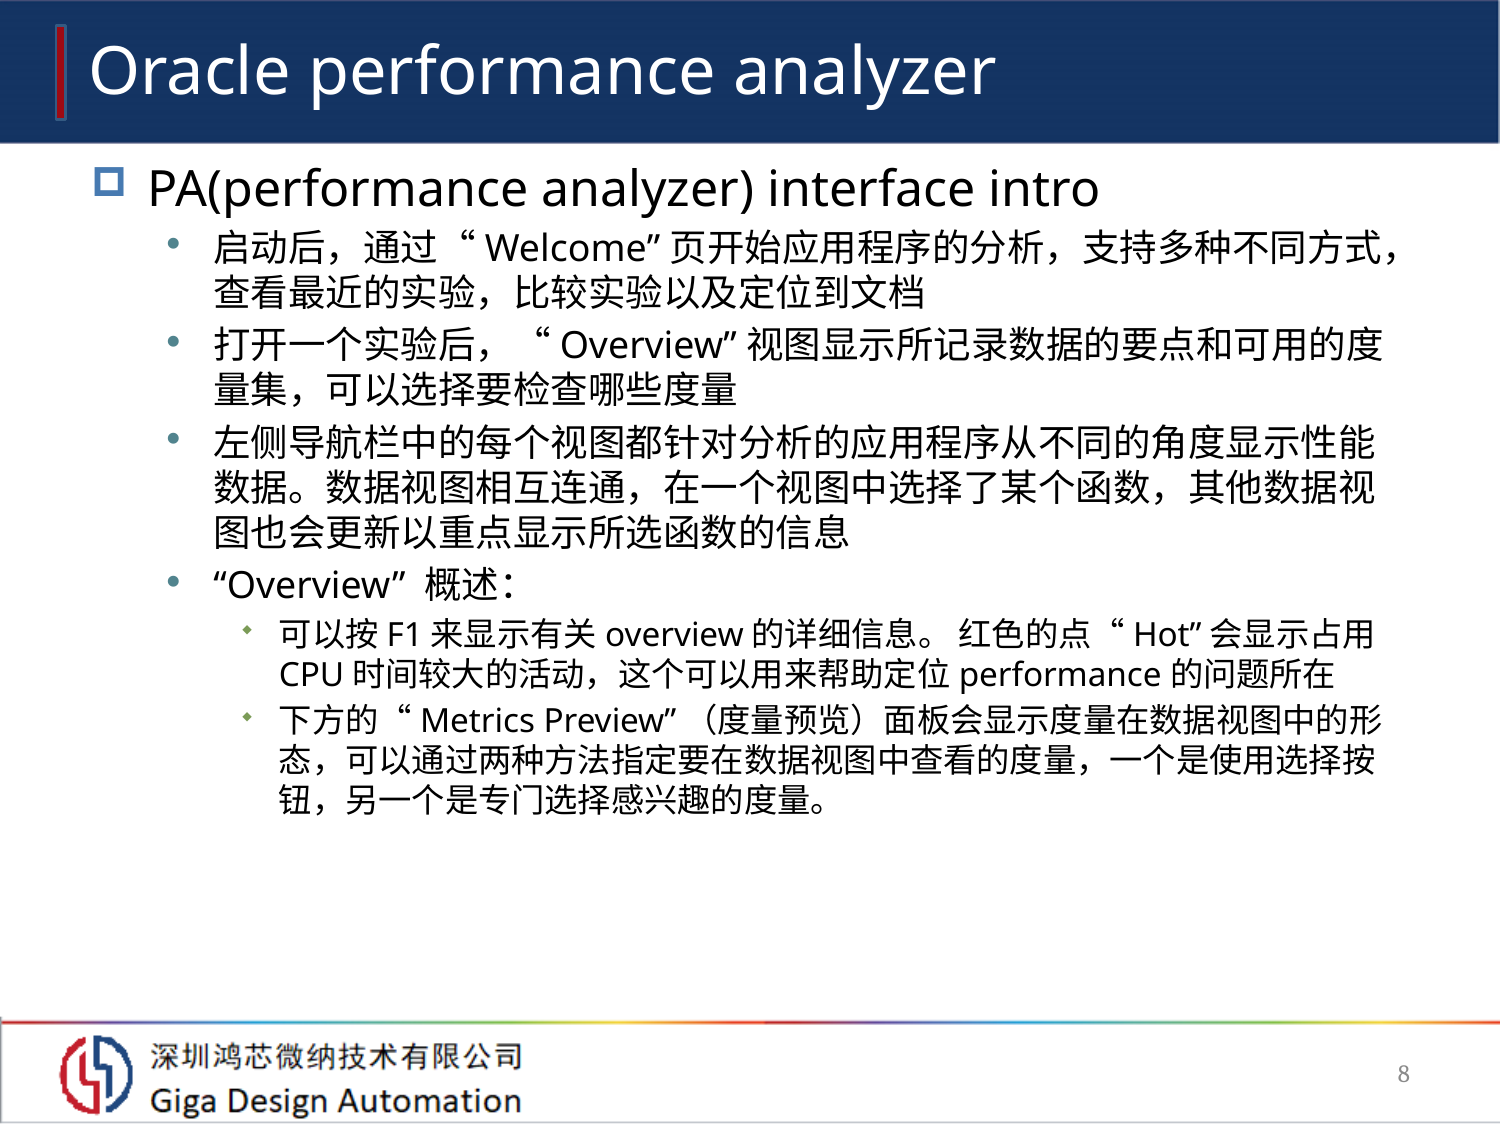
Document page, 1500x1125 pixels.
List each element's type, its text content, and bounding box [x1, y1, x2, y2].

slide_number 8 [1074, 1042, 1425, 1103]
title Oracle performance analyzer [73, 20, 1424, 138]
picture [0, 0, 1500, 1125]
list PA(performance analyzer) interface intro 启动后，通过“Welcome”页开始应用程序的分析，支持多种不同方式，查看最近的实验，比较实验以及定位到文档 打开一个实验后，“Overview”视图显示所记录数据的要点和可用的度量集，可以选择要检查哪些度量 左侧导航栏中的每个视图都针对分析的应用程序从不同的角度显示性能数据。数据视图相互连通，在一个视图中选择了某个函数，其他数据视图也会更新以重点显示所选函数的信息 “Overview” 概述： 可以按F1来显示有关overview的详细信息。 红色的点“Hot”会显示占用CPU时间较大的活动，这个可以用来帮助定位performance的问题所在 下方的“Metrics Preview”（度量预览）面板会显示度量在数据视图中的形态，可以通过两种方法指定要在数据视图中查看的度量，一个是使用选择按钮，另一个是专门选择感兴趣的度量。 [76, 149, 1424, 1012]
